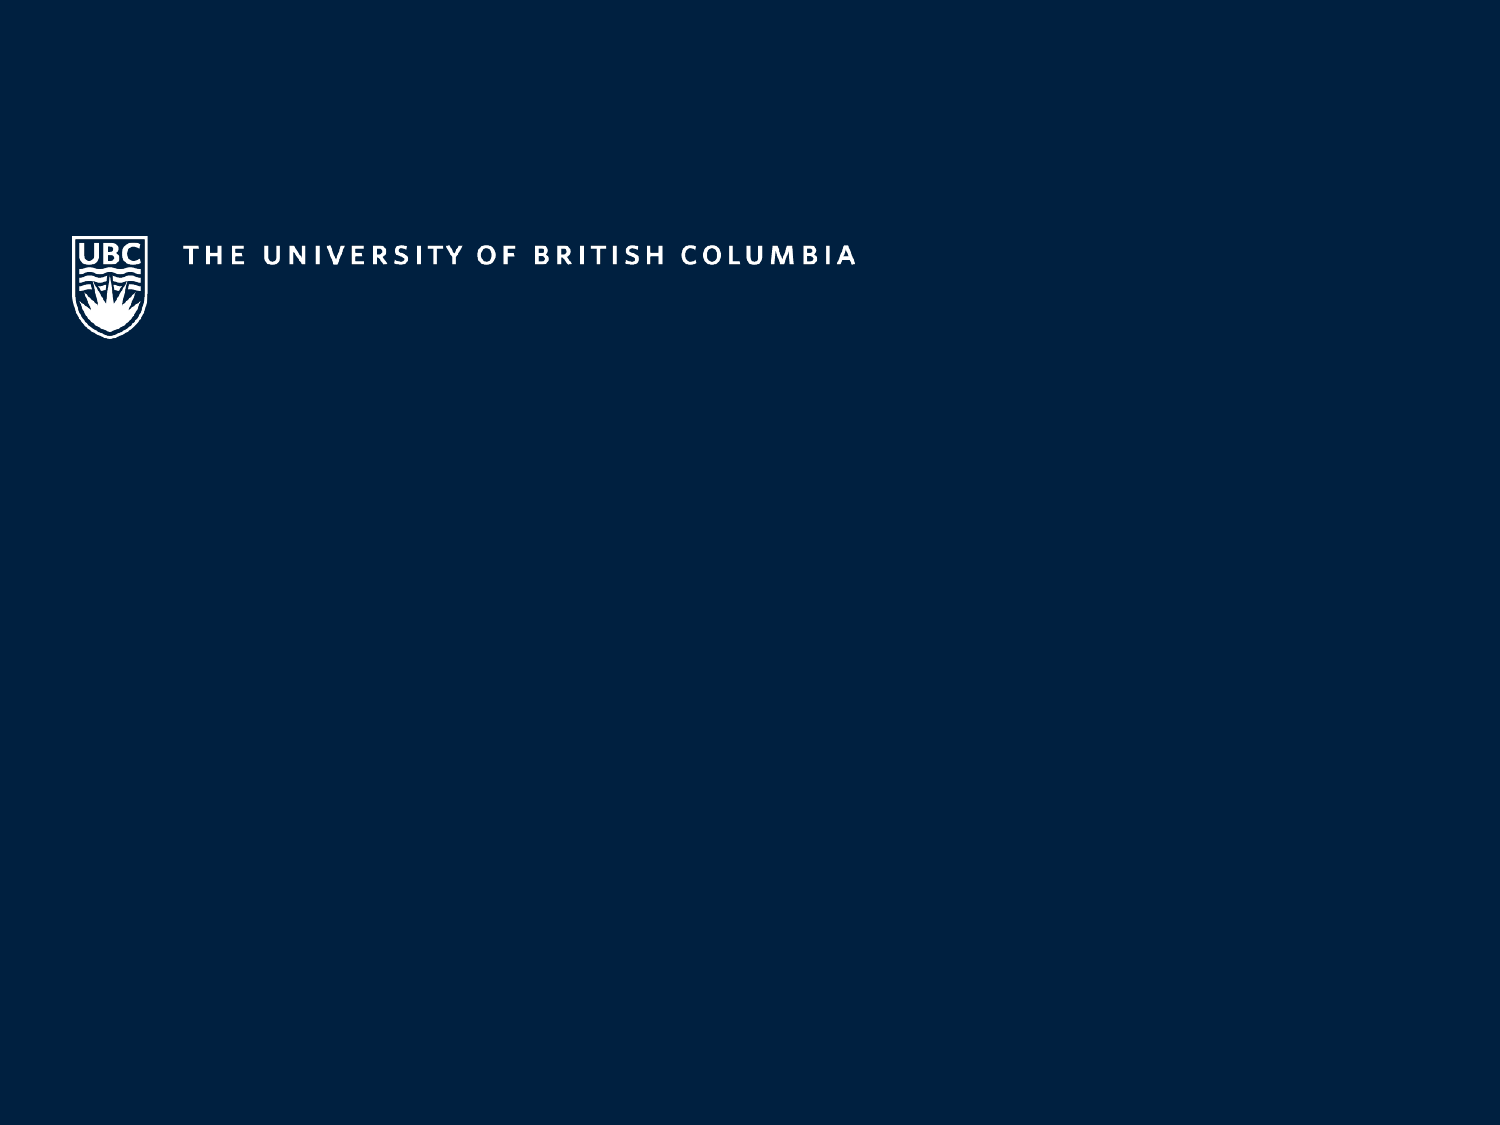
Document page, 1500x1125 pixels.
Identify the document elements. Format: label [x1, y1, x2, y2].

picture [72, 236, 855, 339]
